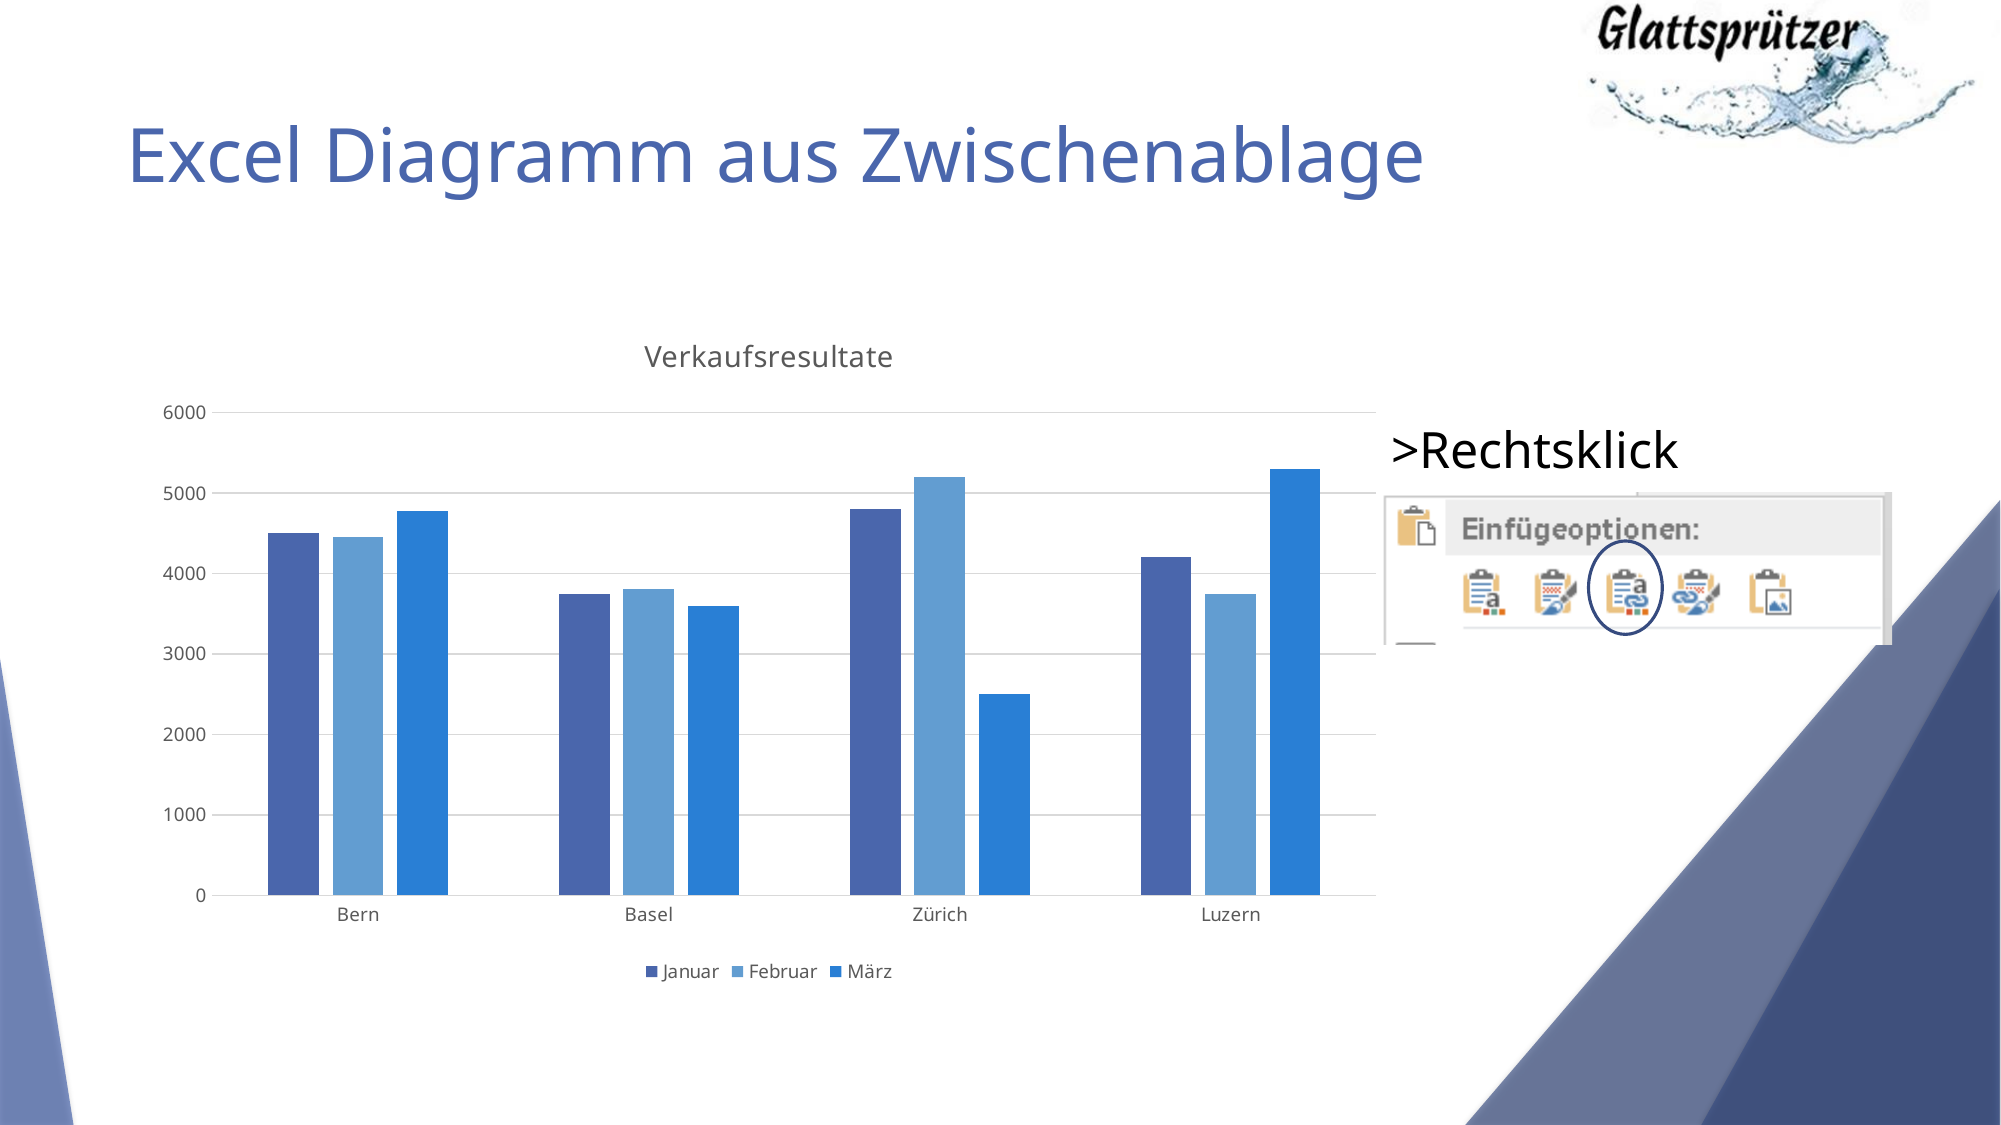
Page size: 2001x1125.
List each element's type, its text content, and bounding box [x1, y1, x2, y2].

picture [1375, 491, 1893, 645]
title Excel Diagramm aus Zwischenablage [111, 99, 1522, 317]
chart [136, 305, 1402, 992]
text_box >Rechtsklick [1405, 410, 1728, 490]
picture [1578, 0, 2000, 172]
